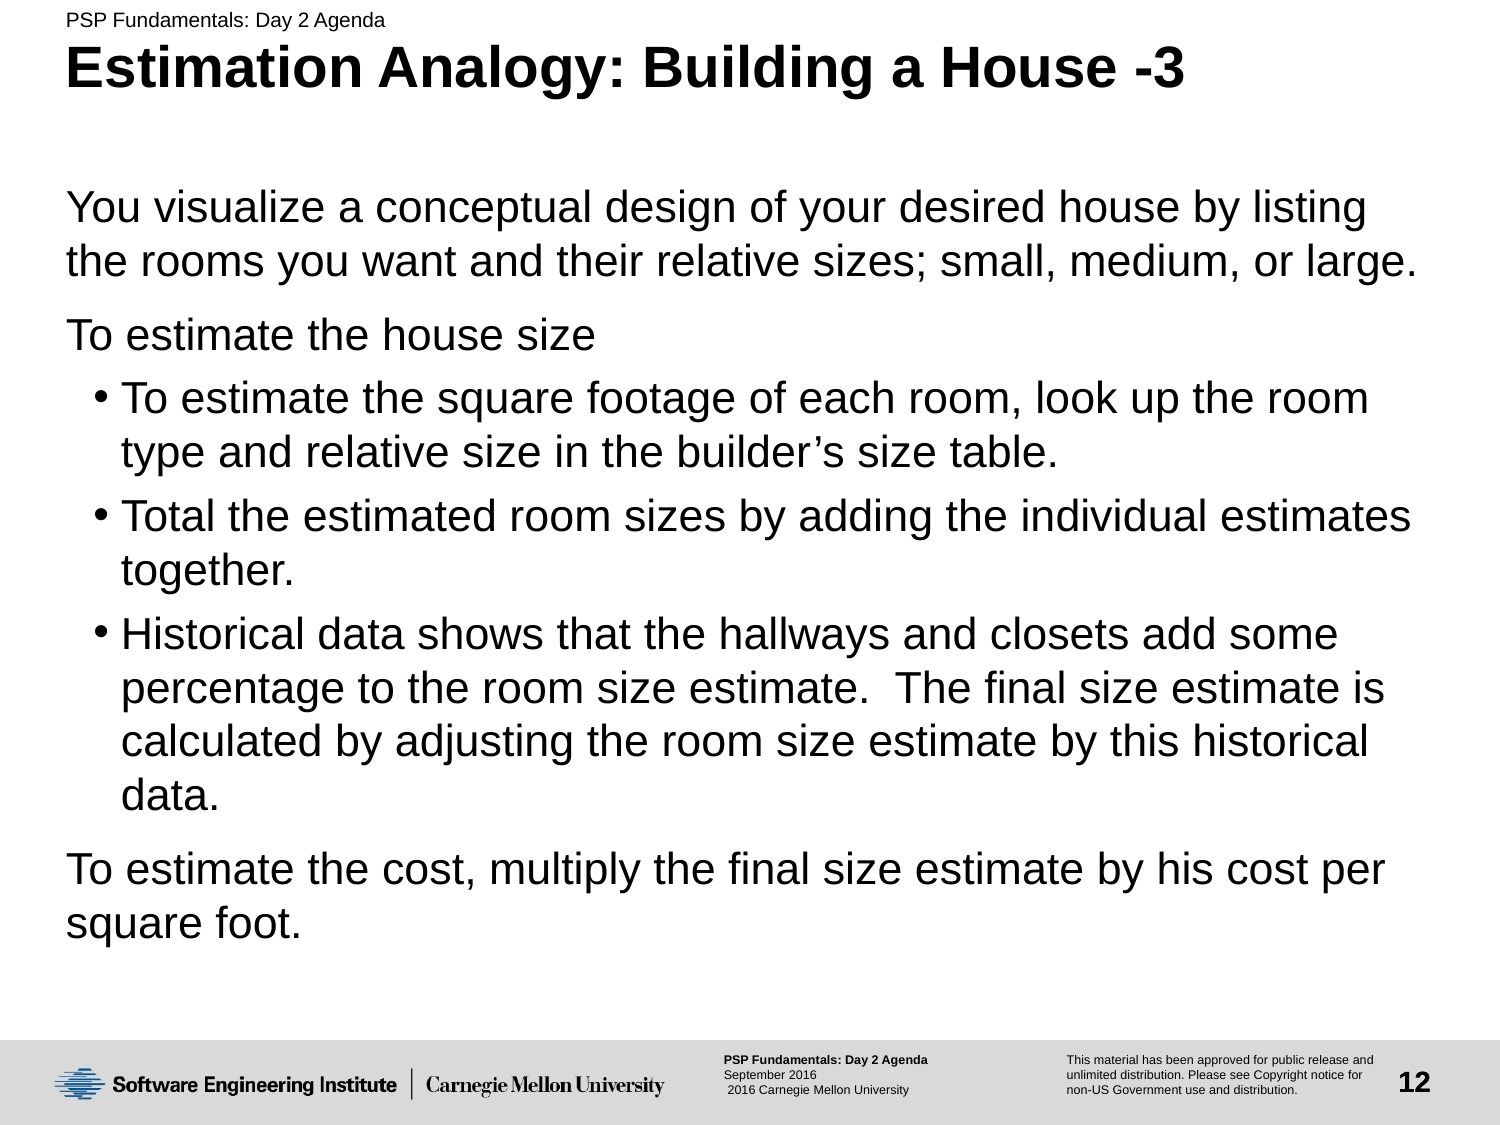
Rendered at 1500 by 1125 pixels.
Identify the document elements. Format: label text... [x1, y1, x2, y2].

list You visualize a conceptual design of your desired house by listing the rooms you want and their relative sizes; small, medium, or large. To estimate the house size To estimate the square footage of each room, look up the room type and relative size in the builder’s size table. Total the estimated room sizes by adding the individual estimates together. Historical data shows that the hallways and closets add some percentage to the room size estimate. The final size estimate is calculated by adjusting the room size estimate by this historical data. To estimate the cost, multiply the final size estimate by his cost per square foot. [65, 177, 1431, 1000]
title Estimation Analogy: Building a House -3 [65, 37, 1430, 148]
picture [46, 1061, 673, 1104]
